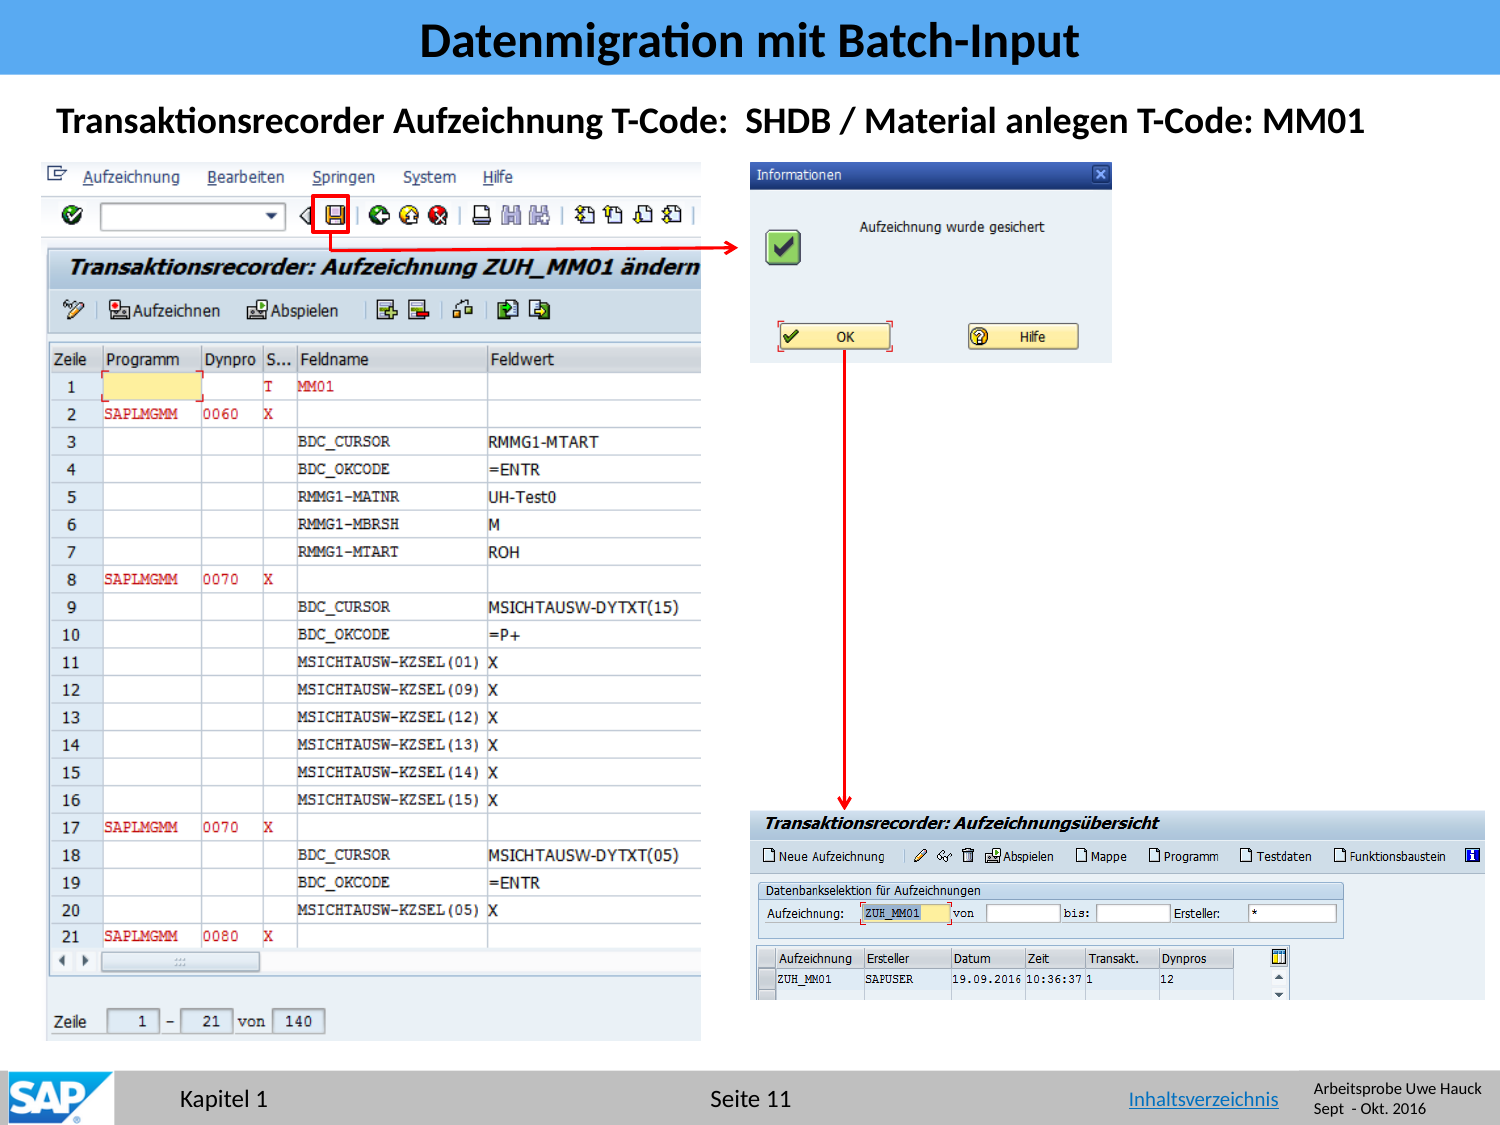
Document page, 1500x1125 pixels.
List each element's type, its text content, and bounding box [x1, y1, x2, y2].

picture [41, 162, 701, 1041]
text_box Datenmigration mit Batch-Input [0, 0, 1500, 75]
picture [749, 162, 1112, 363]
picture [7, 1070, 115, 1125]
text_box [0, 1070, 6, 1125]
text_box [115, 1070, 1299, 1125]
text_box Inhaltsverzeichnis [1106, 1078, 1299, 1118]
text_box Kapitel 1 Seite 11 [165, 1075, 1105, 1120]
text_box Transaktionsrecorder Aufzeichnung T-Code: SHDB / Material anlegen T-Code: MM01 [41, 88, 1459, 149]
text_box Arbeitsprobe Uwe Hauck Sept - Okt. 2016 [1299, 1070, 1500, 1125]
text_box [330, 247, 739, 251]
picture [749, 810, 1485, 1000]
